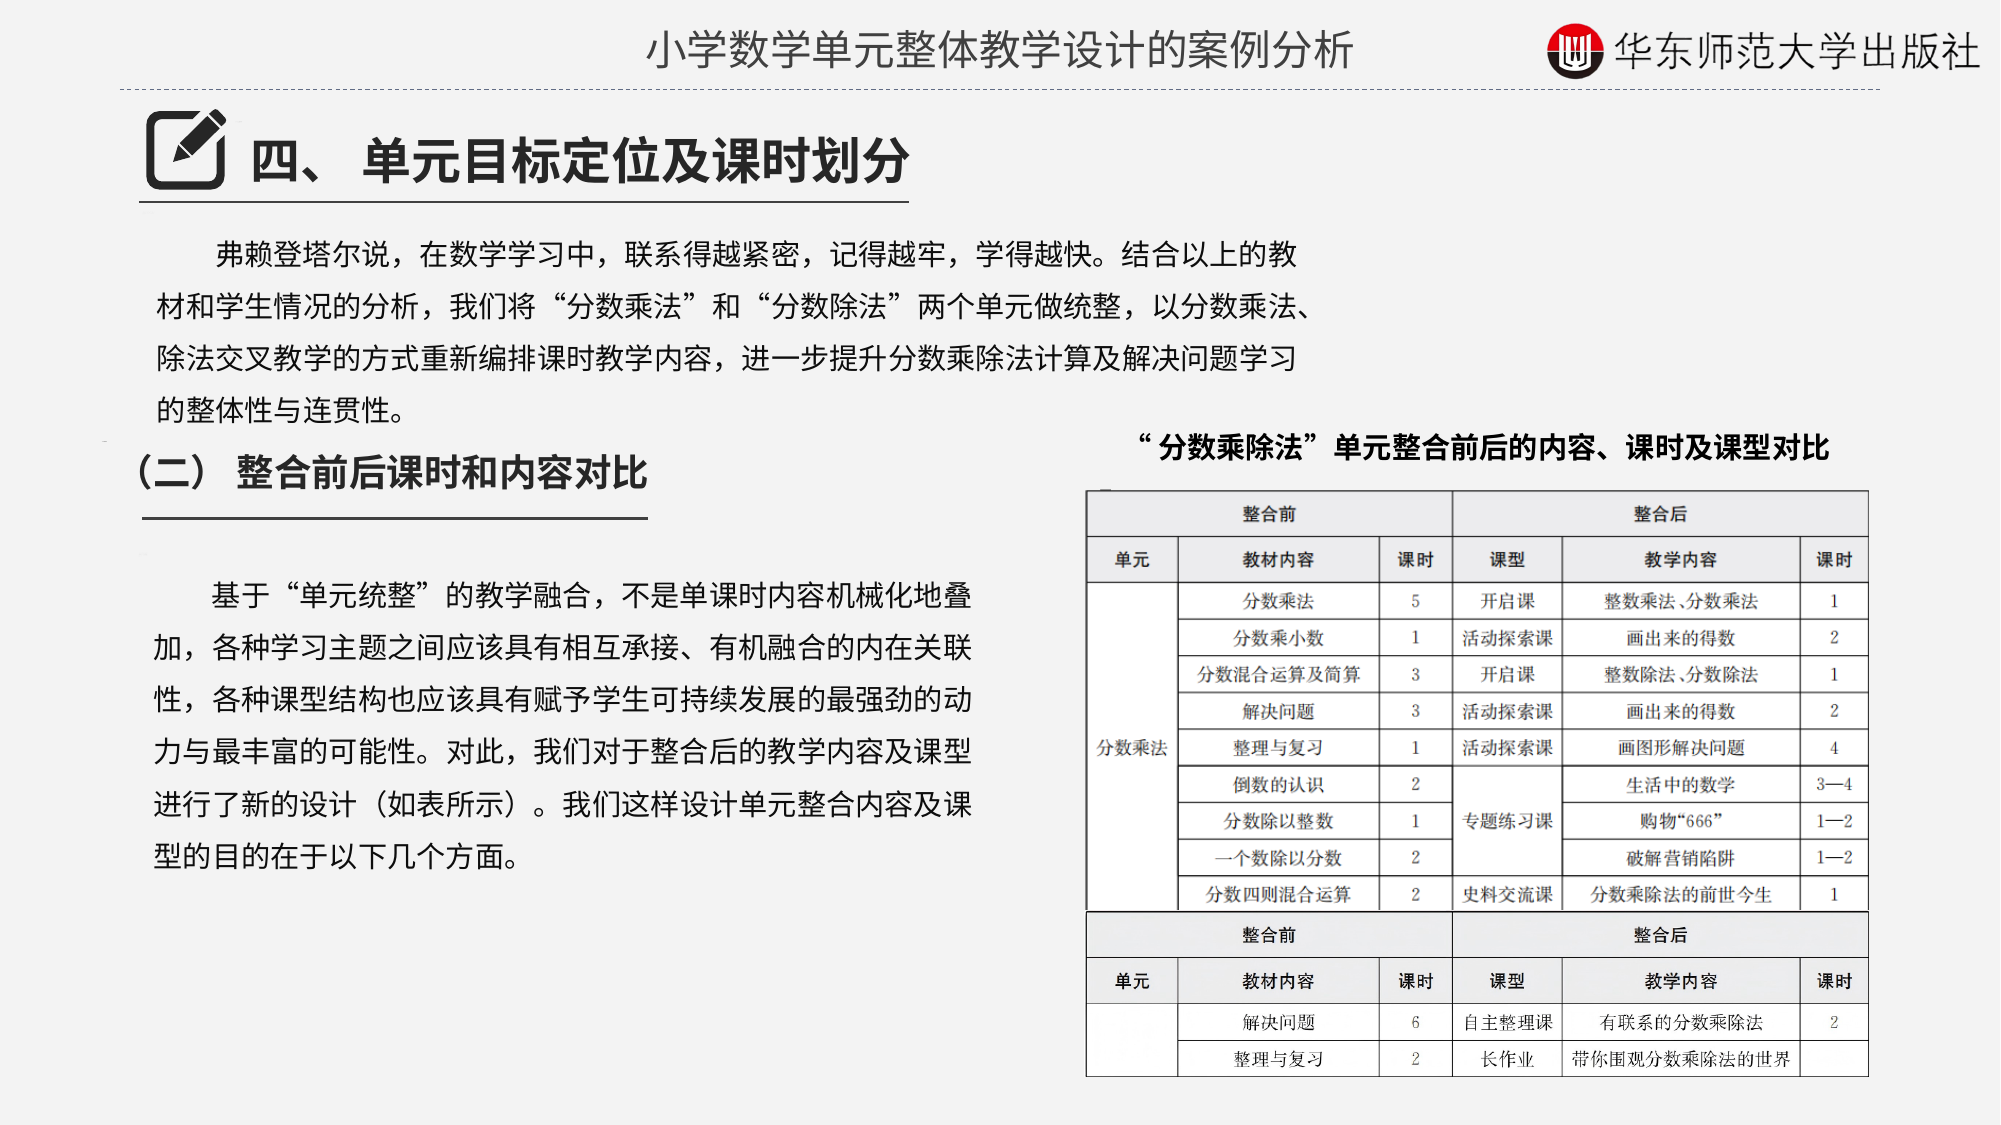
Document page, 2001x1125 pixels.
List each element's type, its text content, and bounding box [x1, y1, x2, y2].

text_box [1536, 13, 1989, 83]
text_box 基于“单元统整”的教学融合，不是单课时内容机械化地叠加，各种学习主题之间应该具有相互承接、有机融合的内在关联性，各种课型结构也应该具有赋予学生可持续发展的最强劲的动力与最丰富的可能性。对此，我们对于整合后的教学内容及课型进行了新的设计（如表所示）。我们这样设计单元整合内容及课型的目的在于以下几个方面。 [138, 553, 1000, 881]
text_box 四、 单元目标定位及课时划分 [235, 121, 1336, 197]
text_box [146, 111, 225, 190]
text_box 小学数学单元整体教学设计的案例分析 [619, 23, 1381, 74]
text_box 弗赖登塔尔说，在数学学习中，联系得越紧密，记得越牢，学得越快。结合以上的教材和学生情况的分析，我们将“分数乘法”和“分数除法”两个单元做统整，以分数乘法、除法交叉教学的方式重新编排课时教学内容，进一步提升分数乘除法计算及解决问题学习的整体性与连贯性。 [142, 212, 1320, 436]
picture [1076, 484, 1887, 1077]
text_box “分数乘除法”单元整合前后的内容、课时及课型对比 [1084, 422, 1869, 473]
text_box （二） 整合前后课时和内容对比 [101, 441, 1320, 502]
text_box [208, 109, 227, 127]
